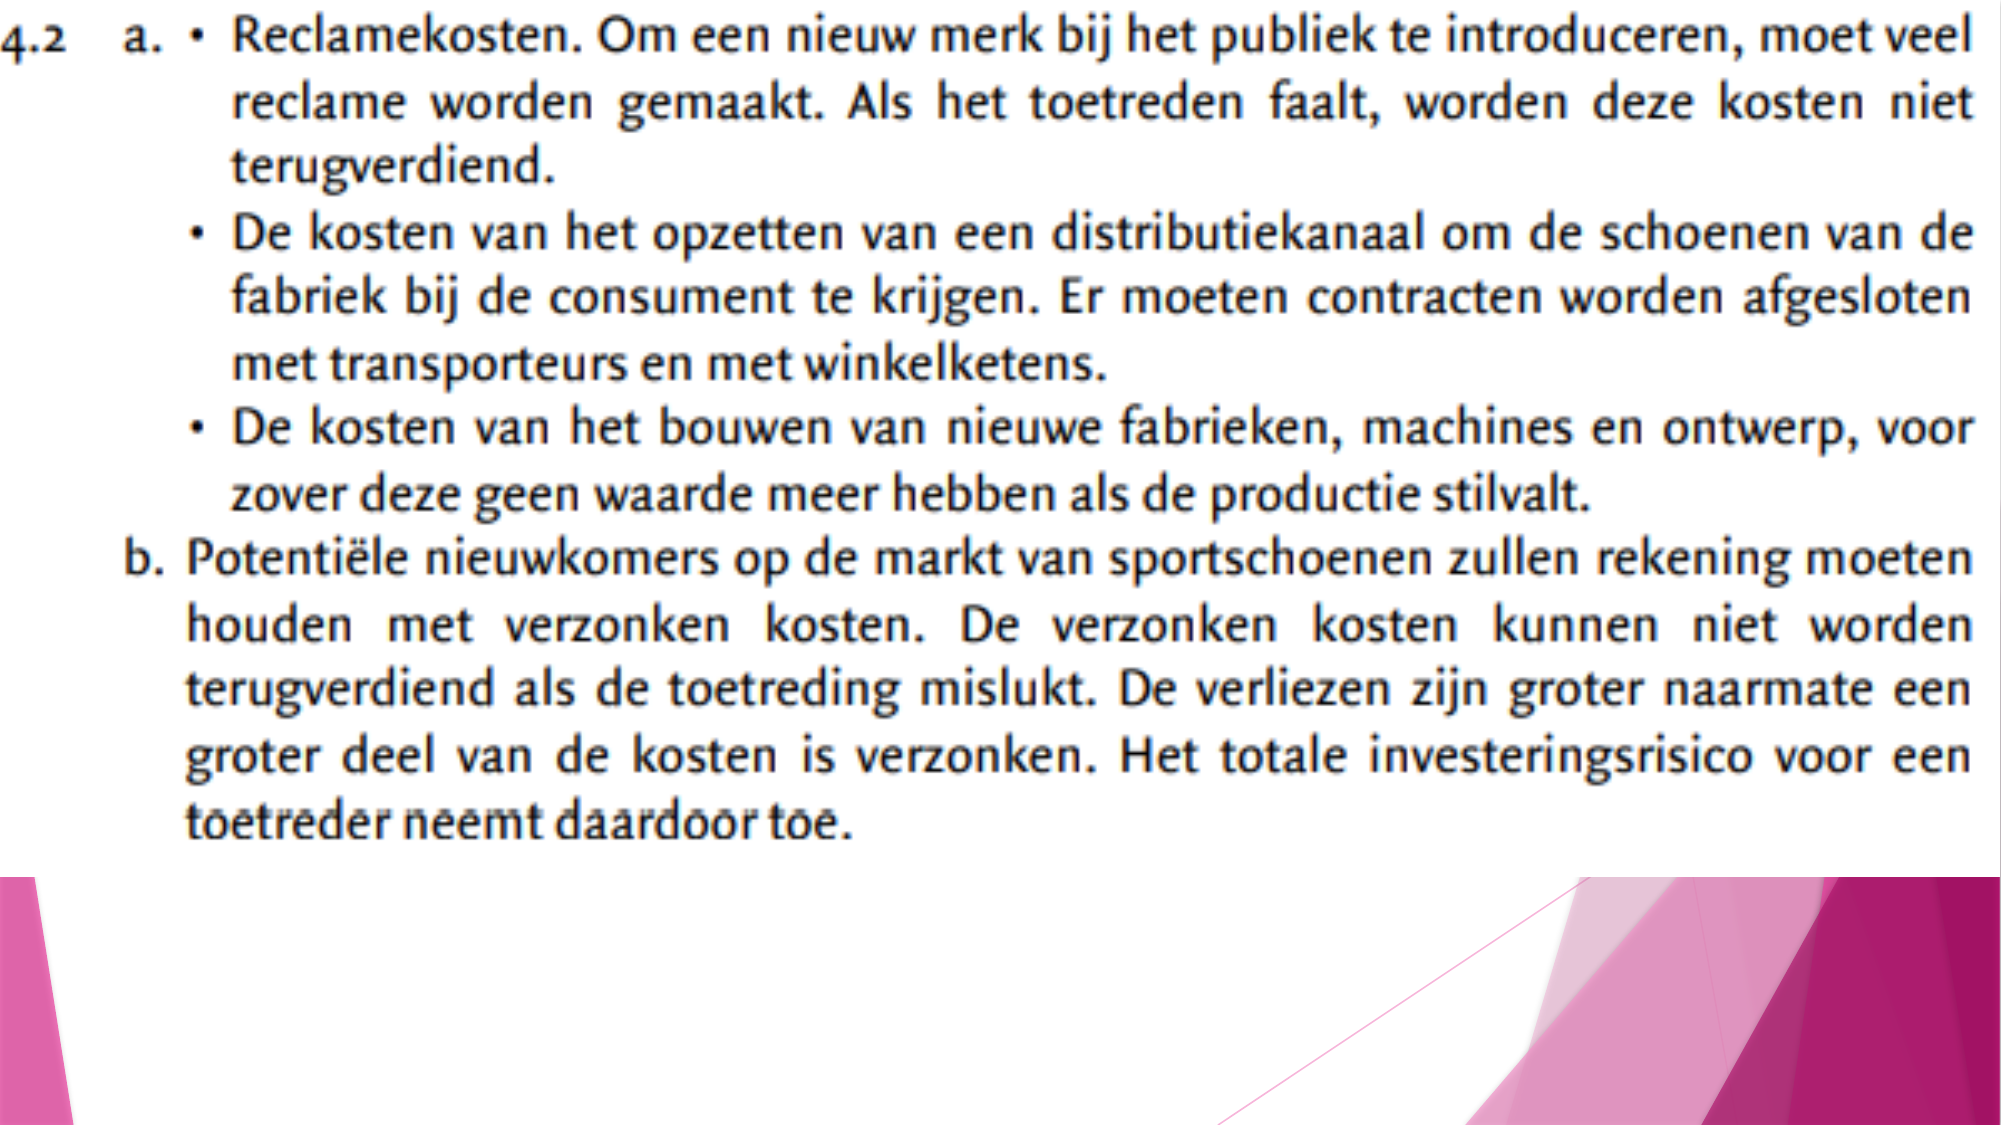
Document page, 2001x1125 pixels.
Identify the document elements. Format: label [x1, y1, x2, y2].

picture [0, 0, 2000, 877]
